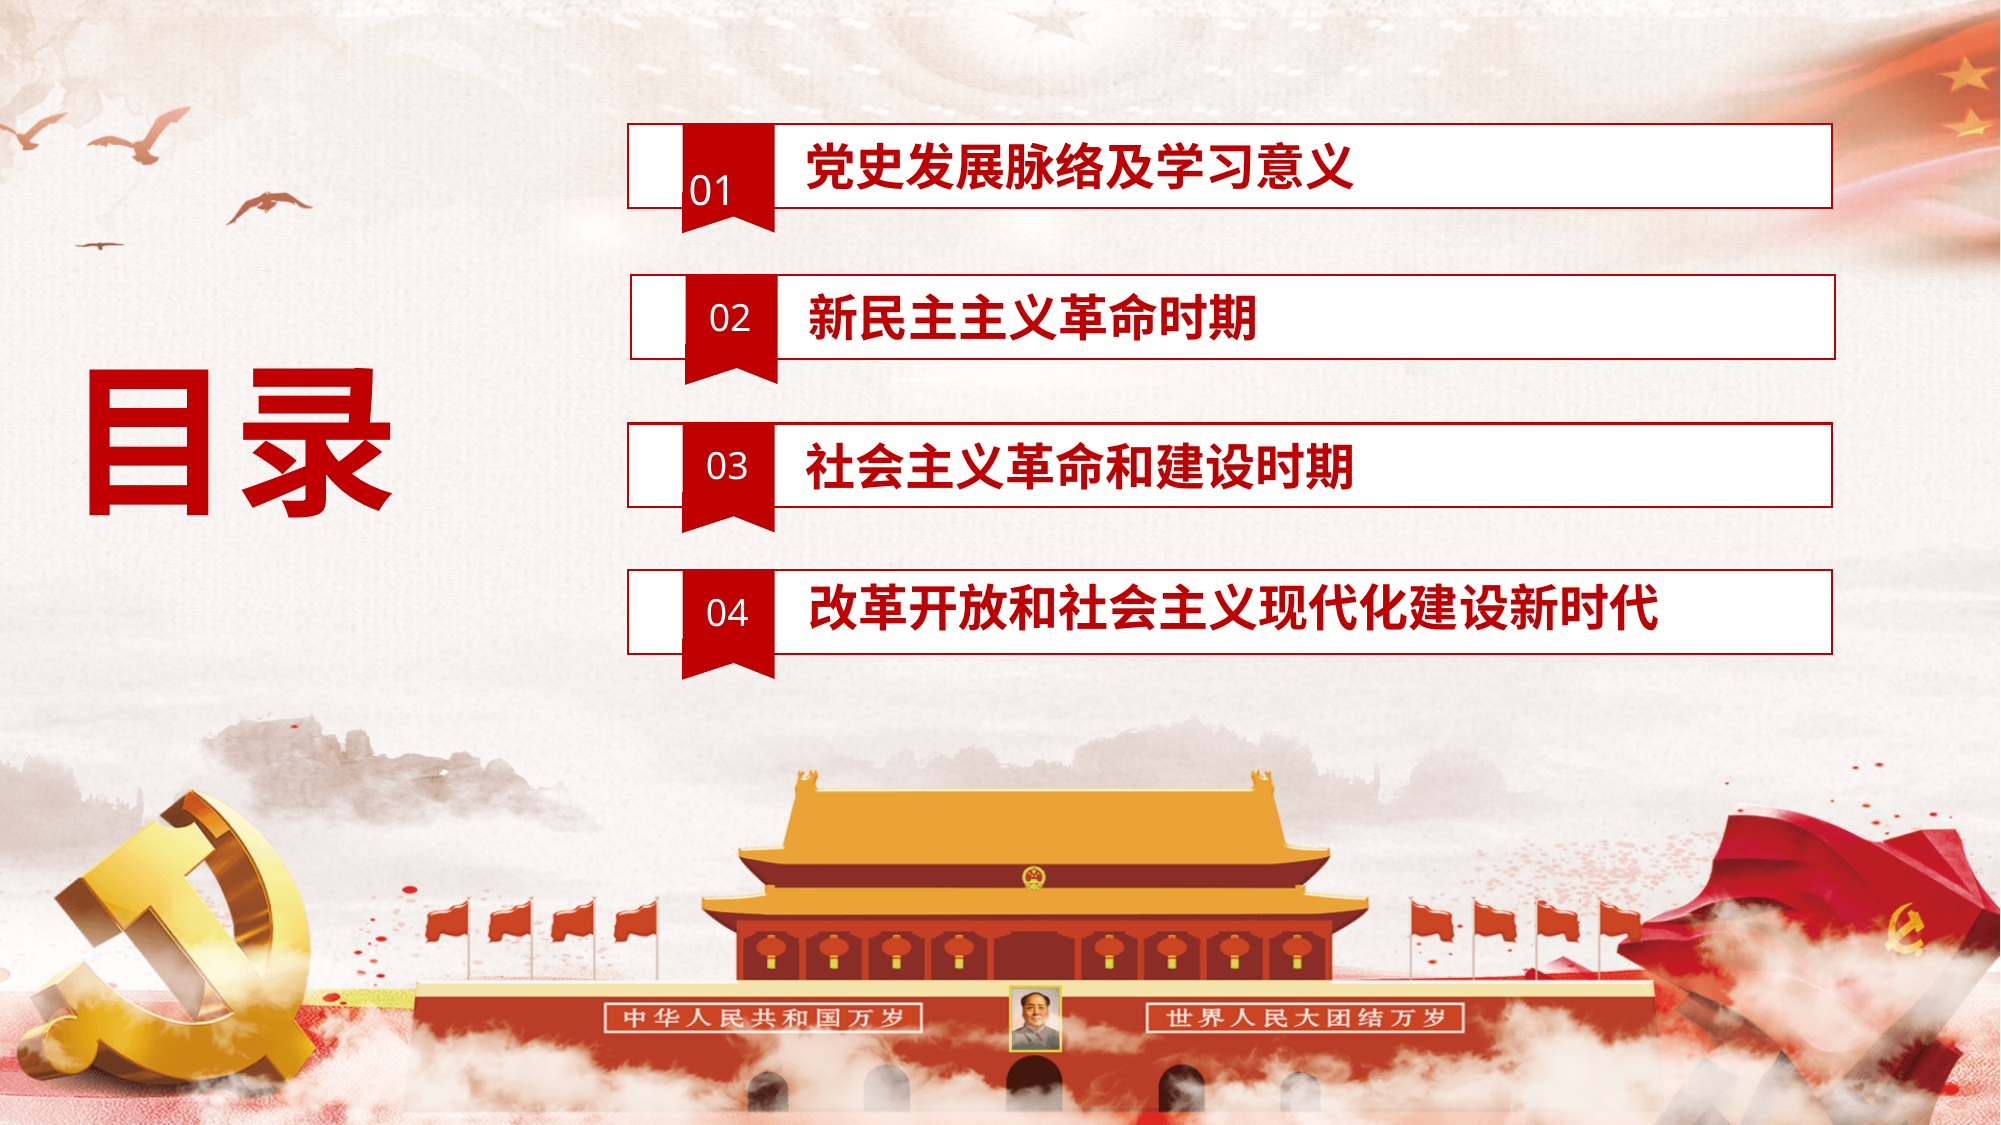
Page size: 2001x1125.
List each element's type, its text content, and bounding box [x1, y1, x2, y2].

text_box [627, 123, 681, 209]
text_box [627, 423, 1832, 534]
text_box [681, 122, 776, 235]
picture [0, 0, 2000, 1125]
text_box [680, 221, 724, 235]
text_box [627, 570, 1832, 680]
text_box [776, 123, 1833, 209]
text_box 01 [658, 136, 767, 221]
text_box 目录 [52, 328, 528, 543]
text_box 党史发展脉络及学习意义 [790, 127, 1825, 203]
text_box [631, 275, 1836, 385]
